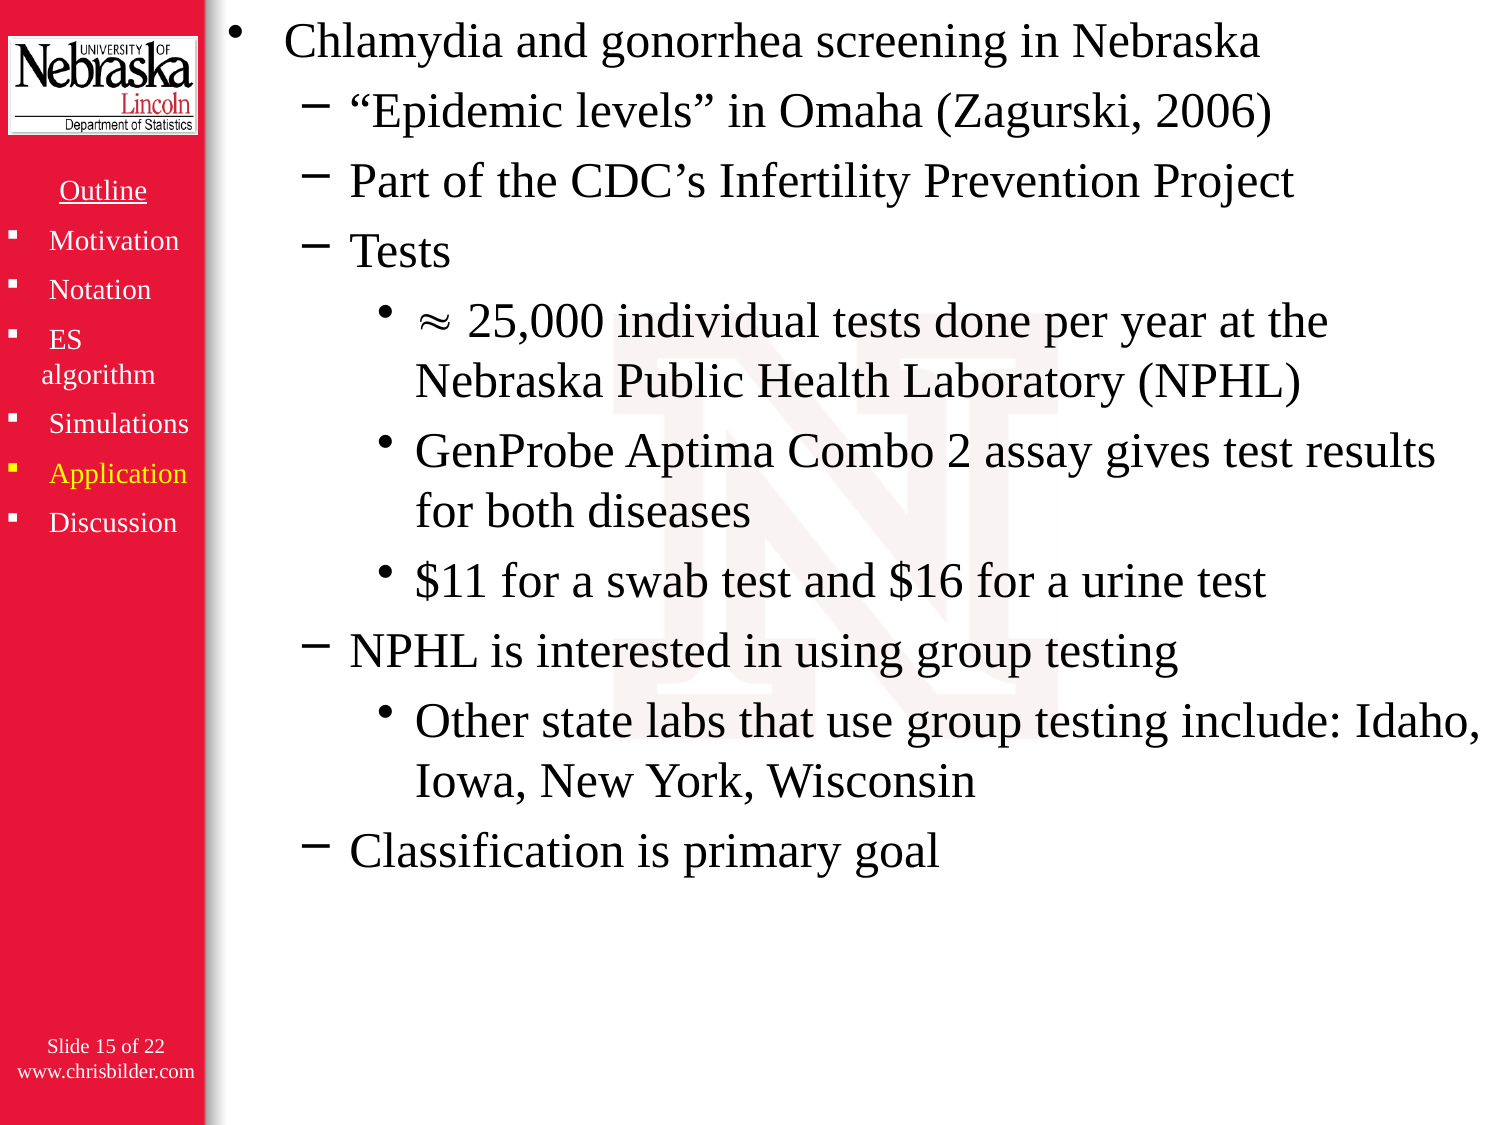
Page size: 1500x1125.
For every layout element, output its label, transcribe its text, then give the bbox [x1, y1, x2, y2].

text_box Outline Motivation Notation ES algorithm Simulations Application Discussion [5, 171, 201, 539]
list Chlamydia and gonorrhea screening in Nebraska “Epidemic levels” in Omaha (Zagurski, 2006) Part of the CDC’s Infertility Prevention Project Tests  25,000 individual tests done per year at the Nebraska Public Health Laboratory (NPHL) GenProbe Aptima Combo 2 assay gives test results for both diseases $11 for a swab test and $16 for a urine test NPHL is interested in using group testing Other state labs that use group testing include: Idaho, Iowa, New York, Wisconsin Classification is primary goal [212, 0, 1500, 1100]
picture [0, 0, 1500, 1125]
